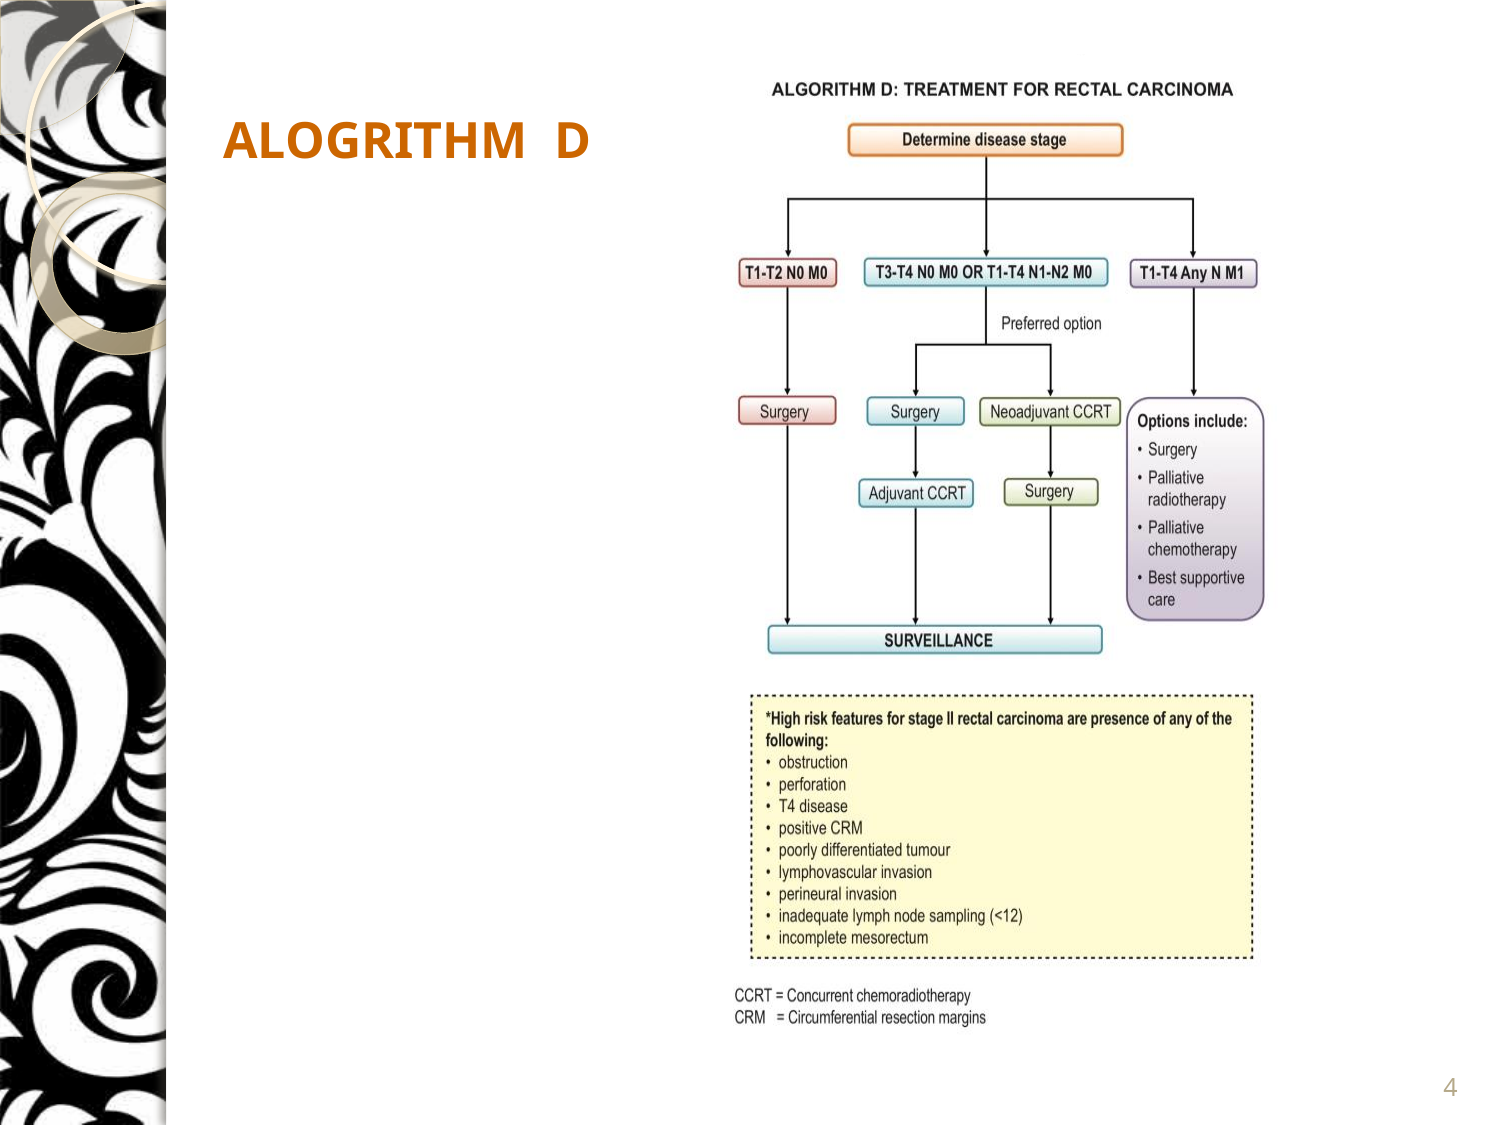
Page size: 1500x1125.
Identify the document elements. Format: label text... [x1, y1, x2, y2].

picture [136, 0, 164, 4]
picture [0, 134, 166, 1125]
picture [32, 13, 160, 207]
slide_number 4 [1413, 1034, 1488, 1113]
title ALOGRITHM D [159, 45, 656, 233]
picture [605, 54, 1401, 1047]
picture [62, 195, 160, 280]
picture [53, 241, 160, 332]
